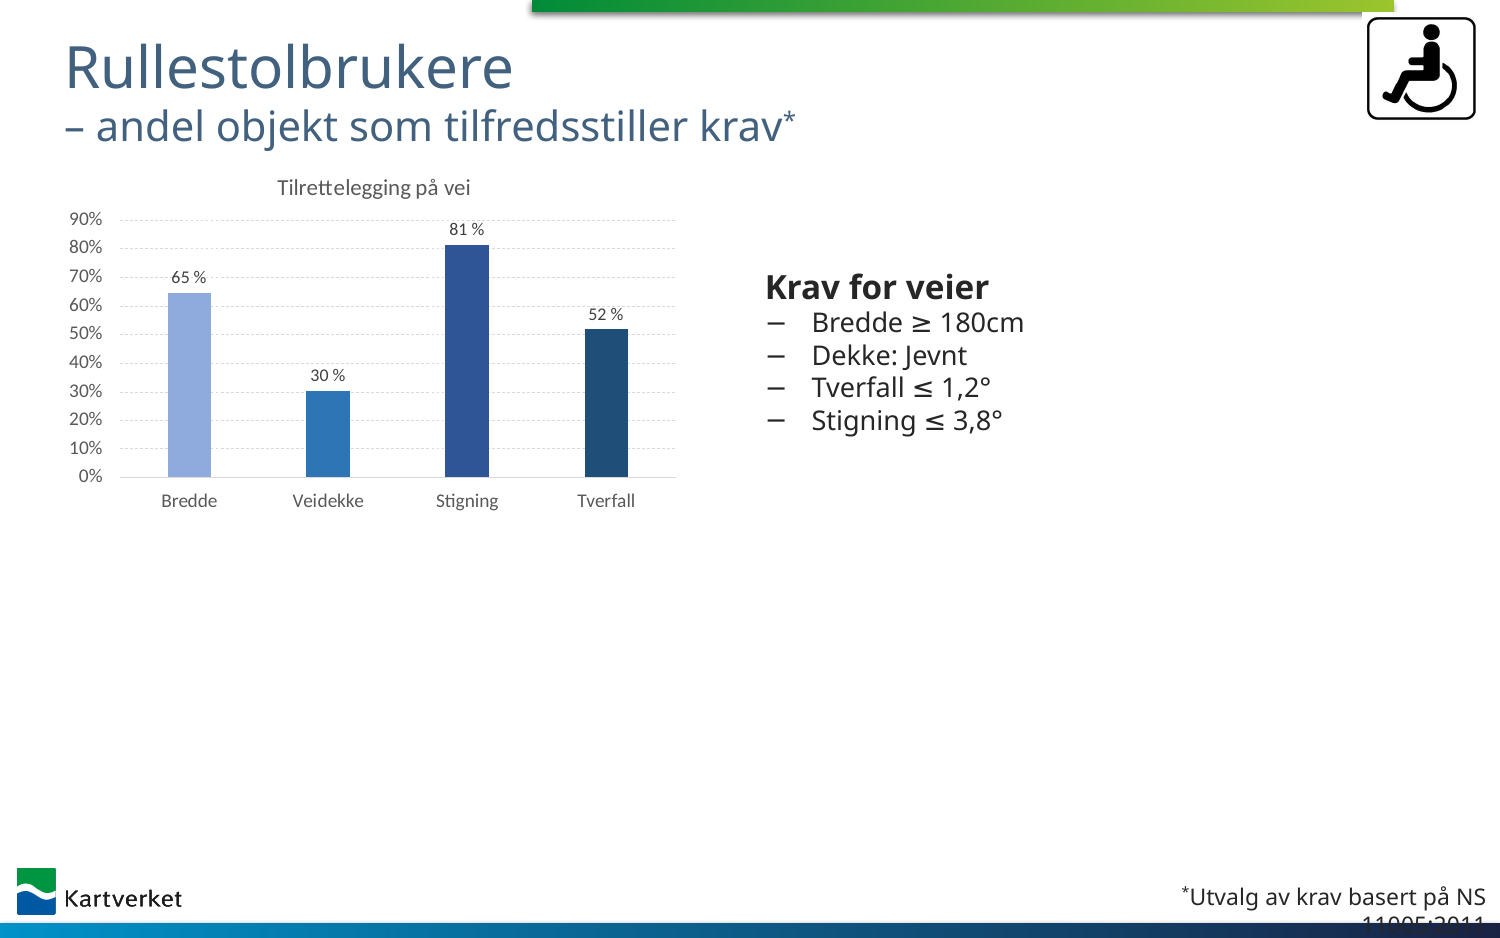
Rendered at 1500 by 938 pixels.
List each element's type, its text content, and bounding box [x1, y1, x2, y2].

text_box Rullestolbrukere – andel objekt som tilfredsstiller krav* [49, 25, 1431, 158]
text_box *Utvalg av krav basert på NS 11005:2011 [1068, 873, 1500, 938]
picture [62, 166, 687, 519]
picture [1362, 12, 1481, 126]
text_box Krav for veier Bredde ≥ 180cm Dekke: Jevnt Tverfall ≤ 1,2° Stigning ≤ 3,8° [750, 258, 1234, 444]
